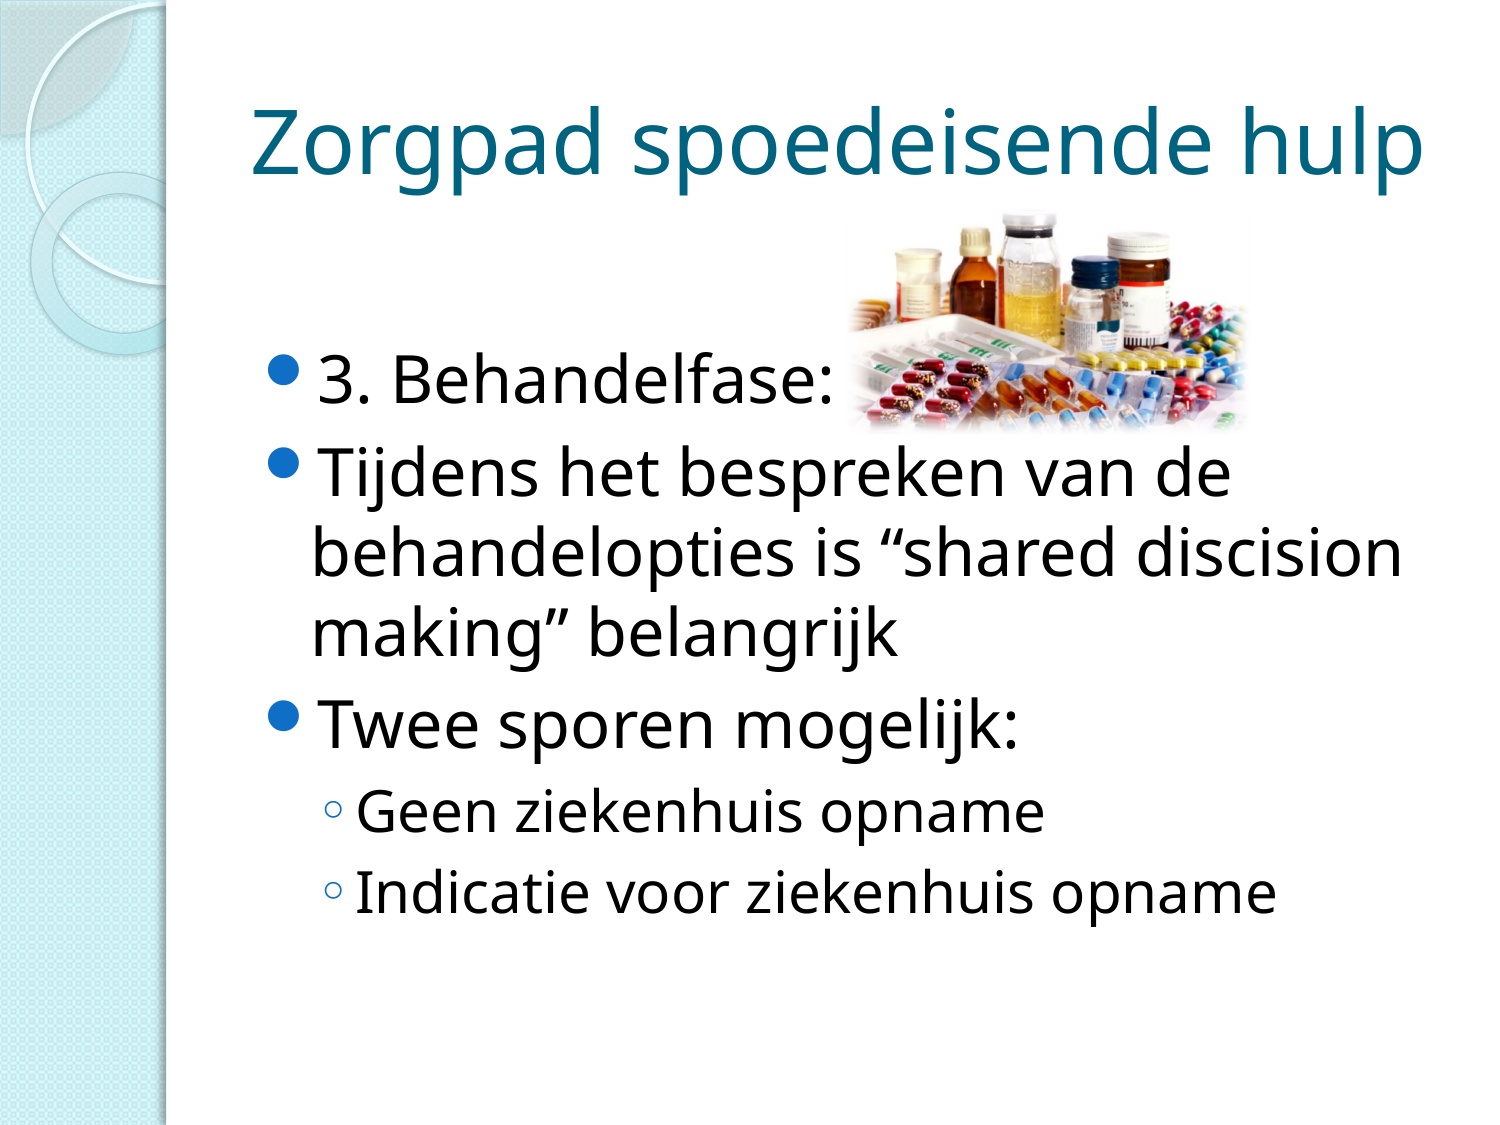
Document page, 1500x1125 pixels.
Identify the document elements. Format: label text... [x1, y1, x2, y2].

list 3. Behandelfase: Tijdens het bespreken van de behandelopties is “shared discision making” belangrijk Twee sporen mogelijk: Geen ziekenhuis opname Indicatie voor ziekenhuis opname [235, 237, 1466, 1025]
title Zorgpad spoedeisende hulp [235, 45, 1466, 233]
picture [844, 206, 1252, 437]
